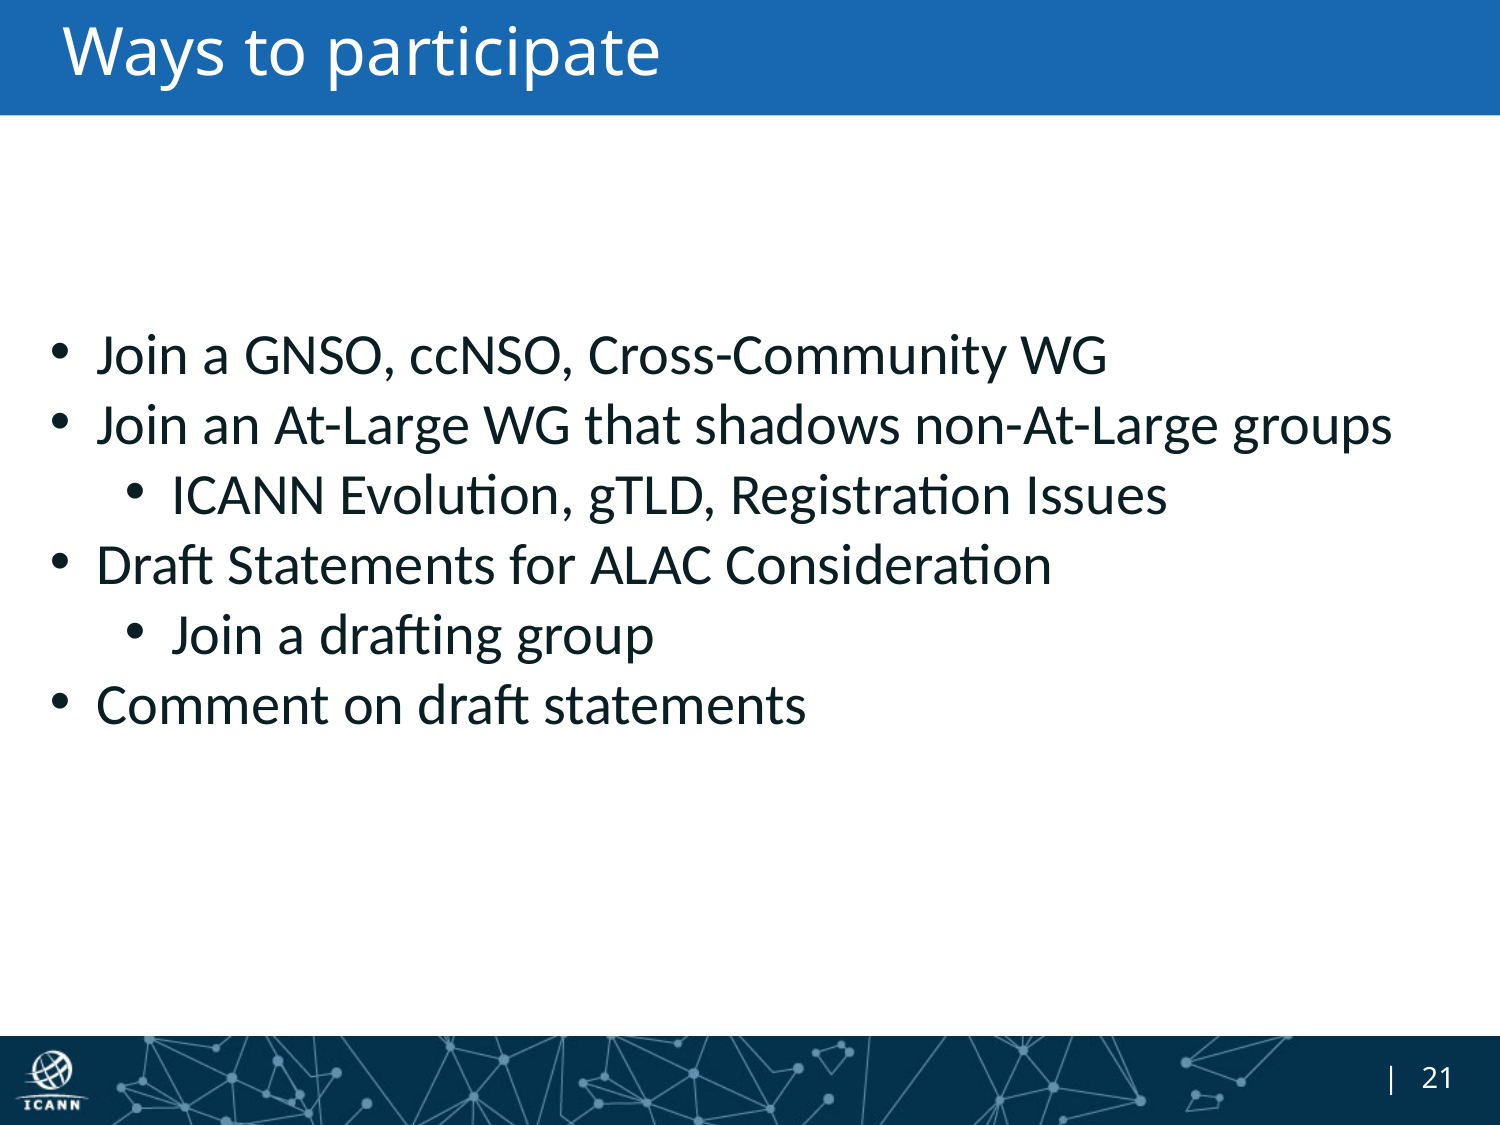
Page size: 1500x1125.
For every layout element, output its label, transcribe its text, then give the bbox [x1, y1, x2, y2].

picture [0, 1036, 1500, 1125]
title Ways to participate [0, 0, 1500, 116]
text_box Join a GNSO, ccNSO, Cross-Community WG Join an At-Large WG that shadows non-At-Large groups ICANN Evolution, gTLD, Registration Issues Draft Statements for ALAC Consideration Join a drafting group Comment on draft statements [35, 308, 1409, 744]
